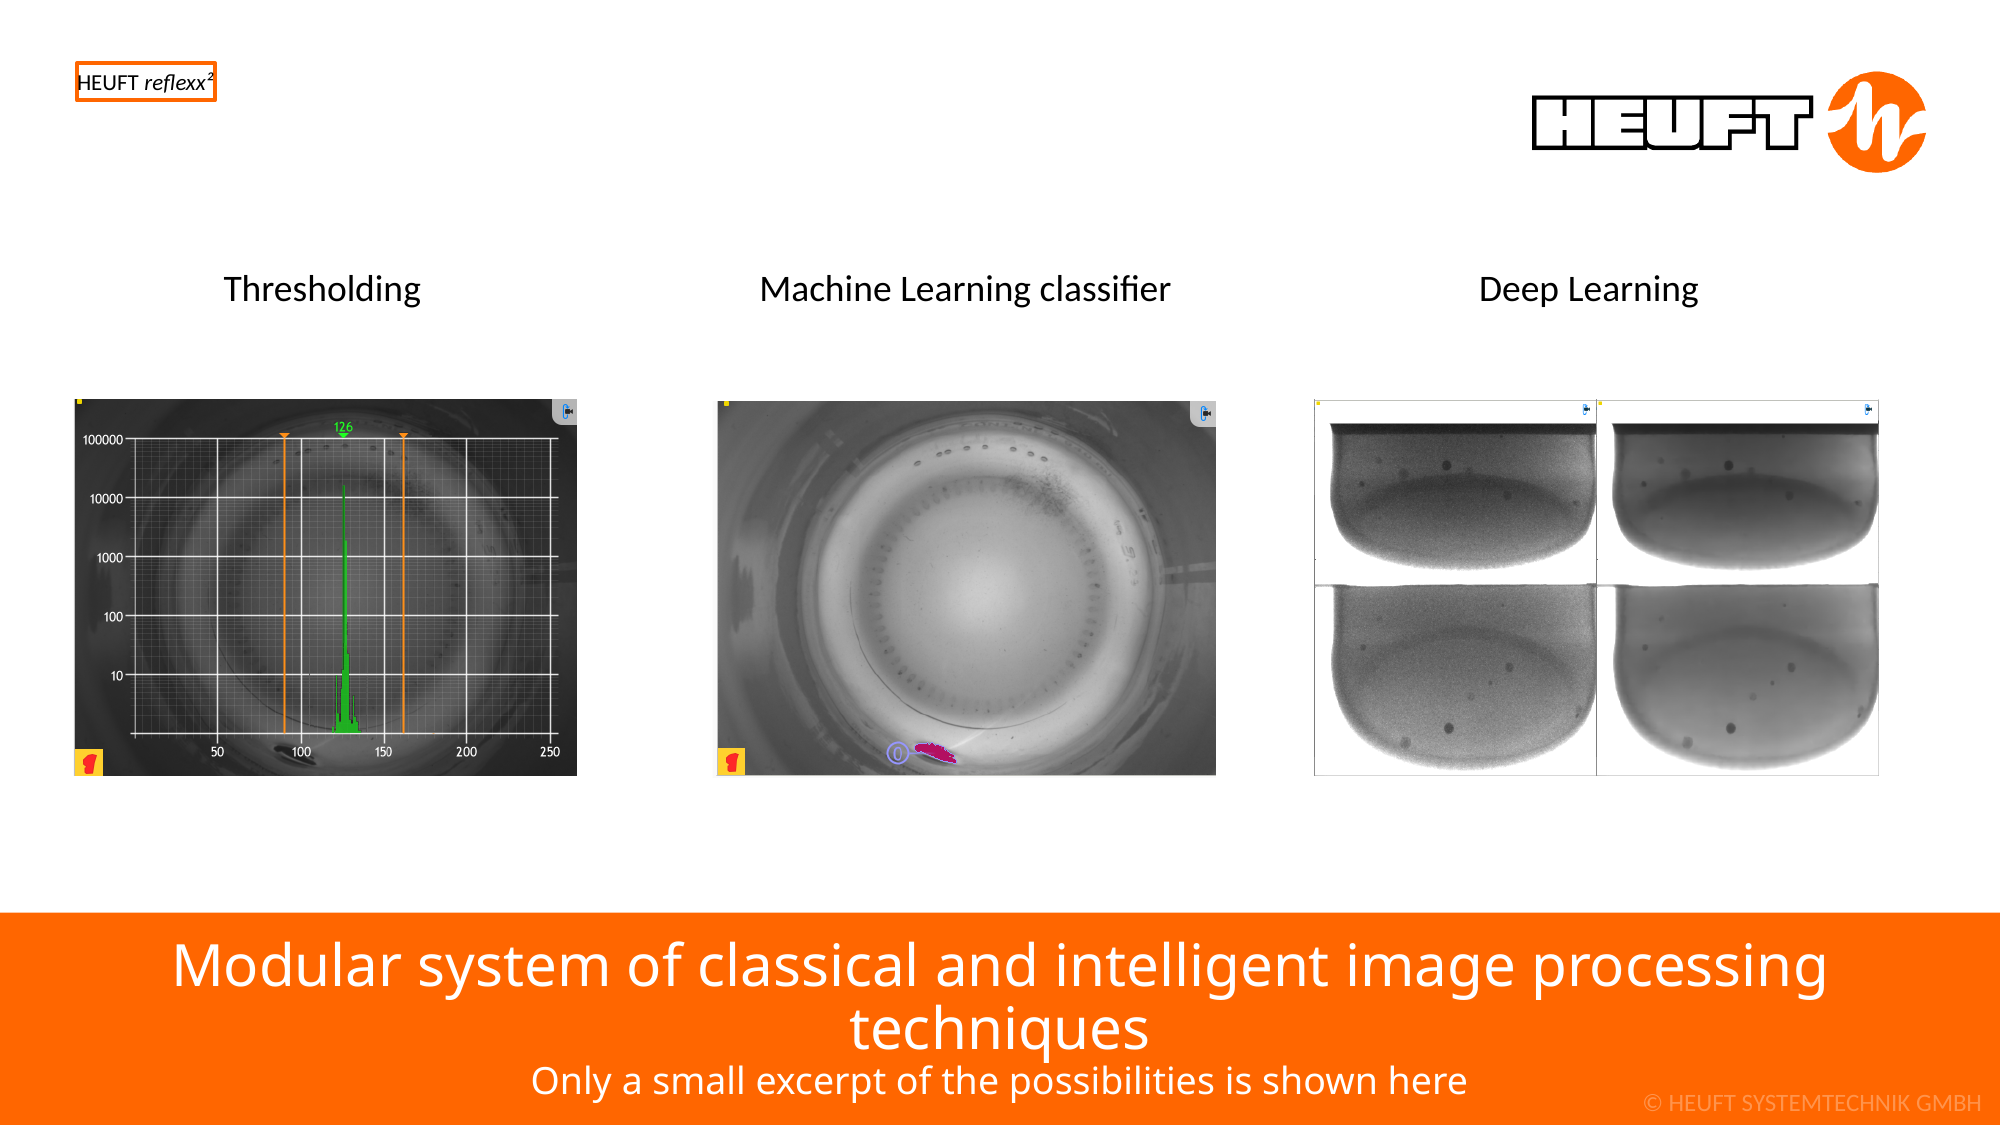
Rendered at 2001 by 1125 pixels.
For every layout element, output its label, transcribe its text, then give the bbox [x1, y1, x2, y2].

list HEUFT reflexx² [75, 61, 217, 102]
text_box Deep Learning [1464, 256, 1815, 317]
picture [712, 396, 1220, 780]
picture [1314, 399, 1879, 776]
list Modular system of classical and intelligent image processing techniques Only a small excerpt of the possibilities is shown here [0, 912, 2000, 1125]
picture [1532, 71, 1927, 173]
picture [73, 399, 577, 776]
text_box Thresholding [208, 256, 441, 317]
text_box Machine Learning classifier [744, 256, 1189, 317]
